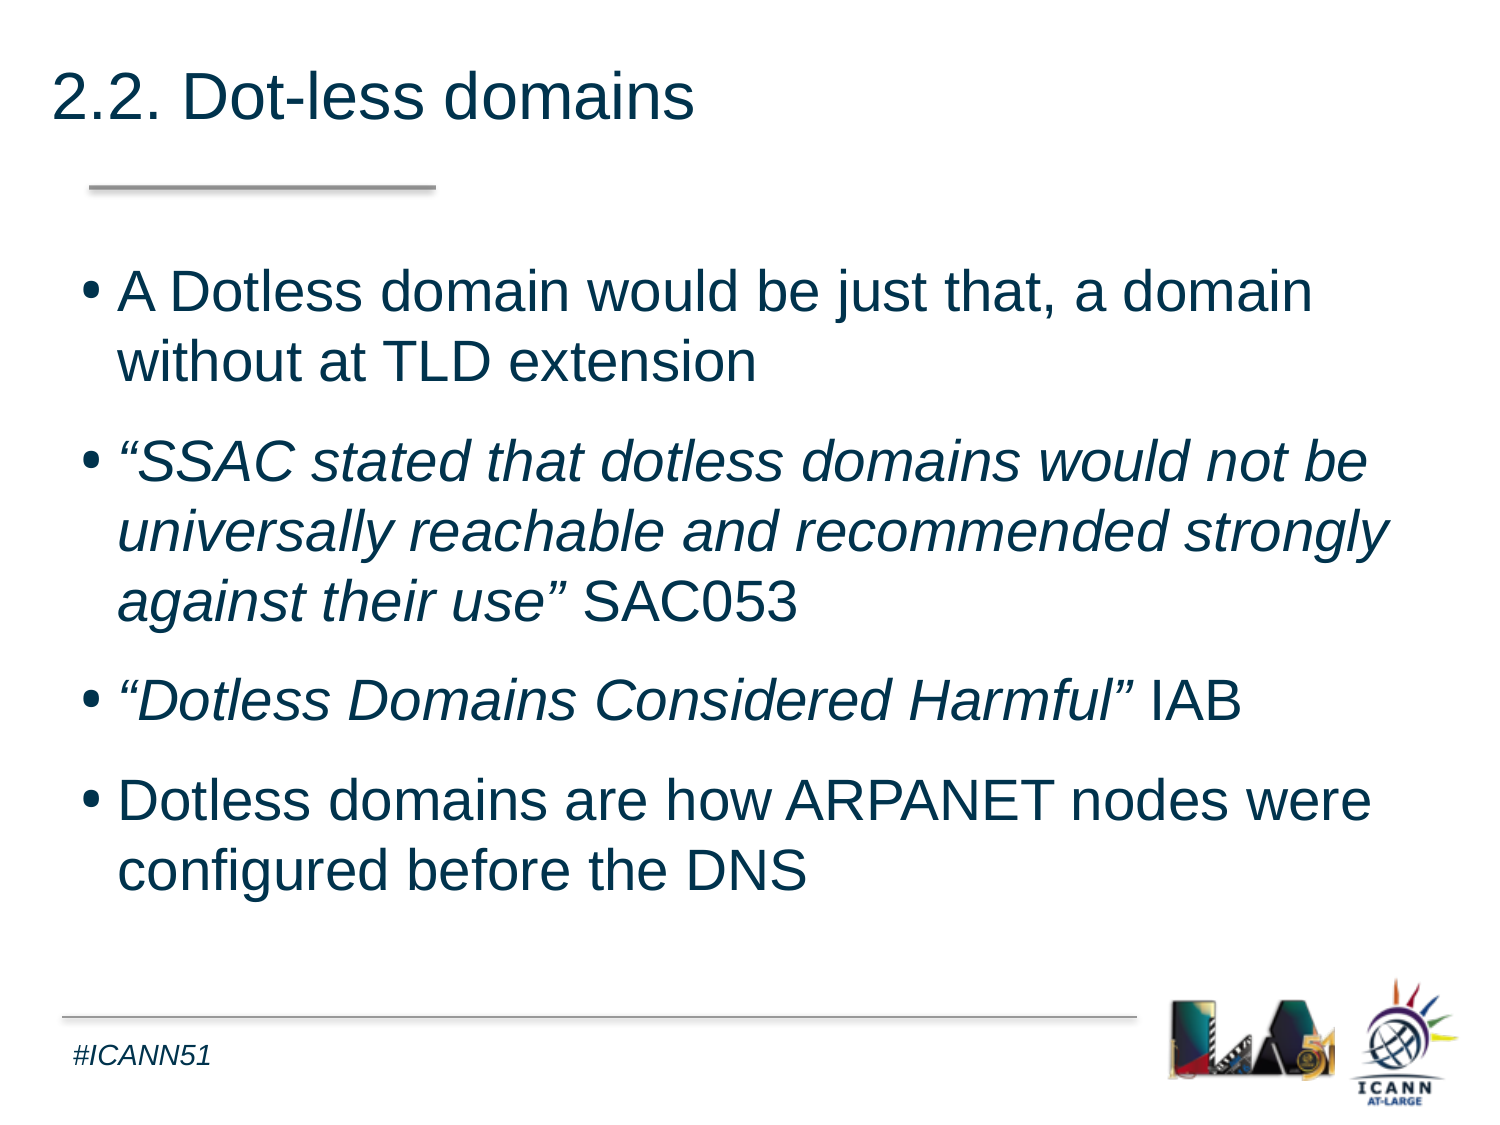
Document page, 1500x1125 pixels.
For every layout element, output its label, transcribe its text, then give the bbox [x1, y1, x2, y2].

list 2.2. Dot-less domains [23, 50, 1450, 150]
list A Dotless domain would be just that, a domain without at TLD extension “SSAC stated that dotless domains would not be universally reachable and recommended strongly against their use” SAC053 “Dotless Domains Considered Harmful” IAB Dotless domains are how ARPANET nodes were configured before the DNS [50, 249, 1450, 969]
picture [1167, 974, 1462, 1110]
